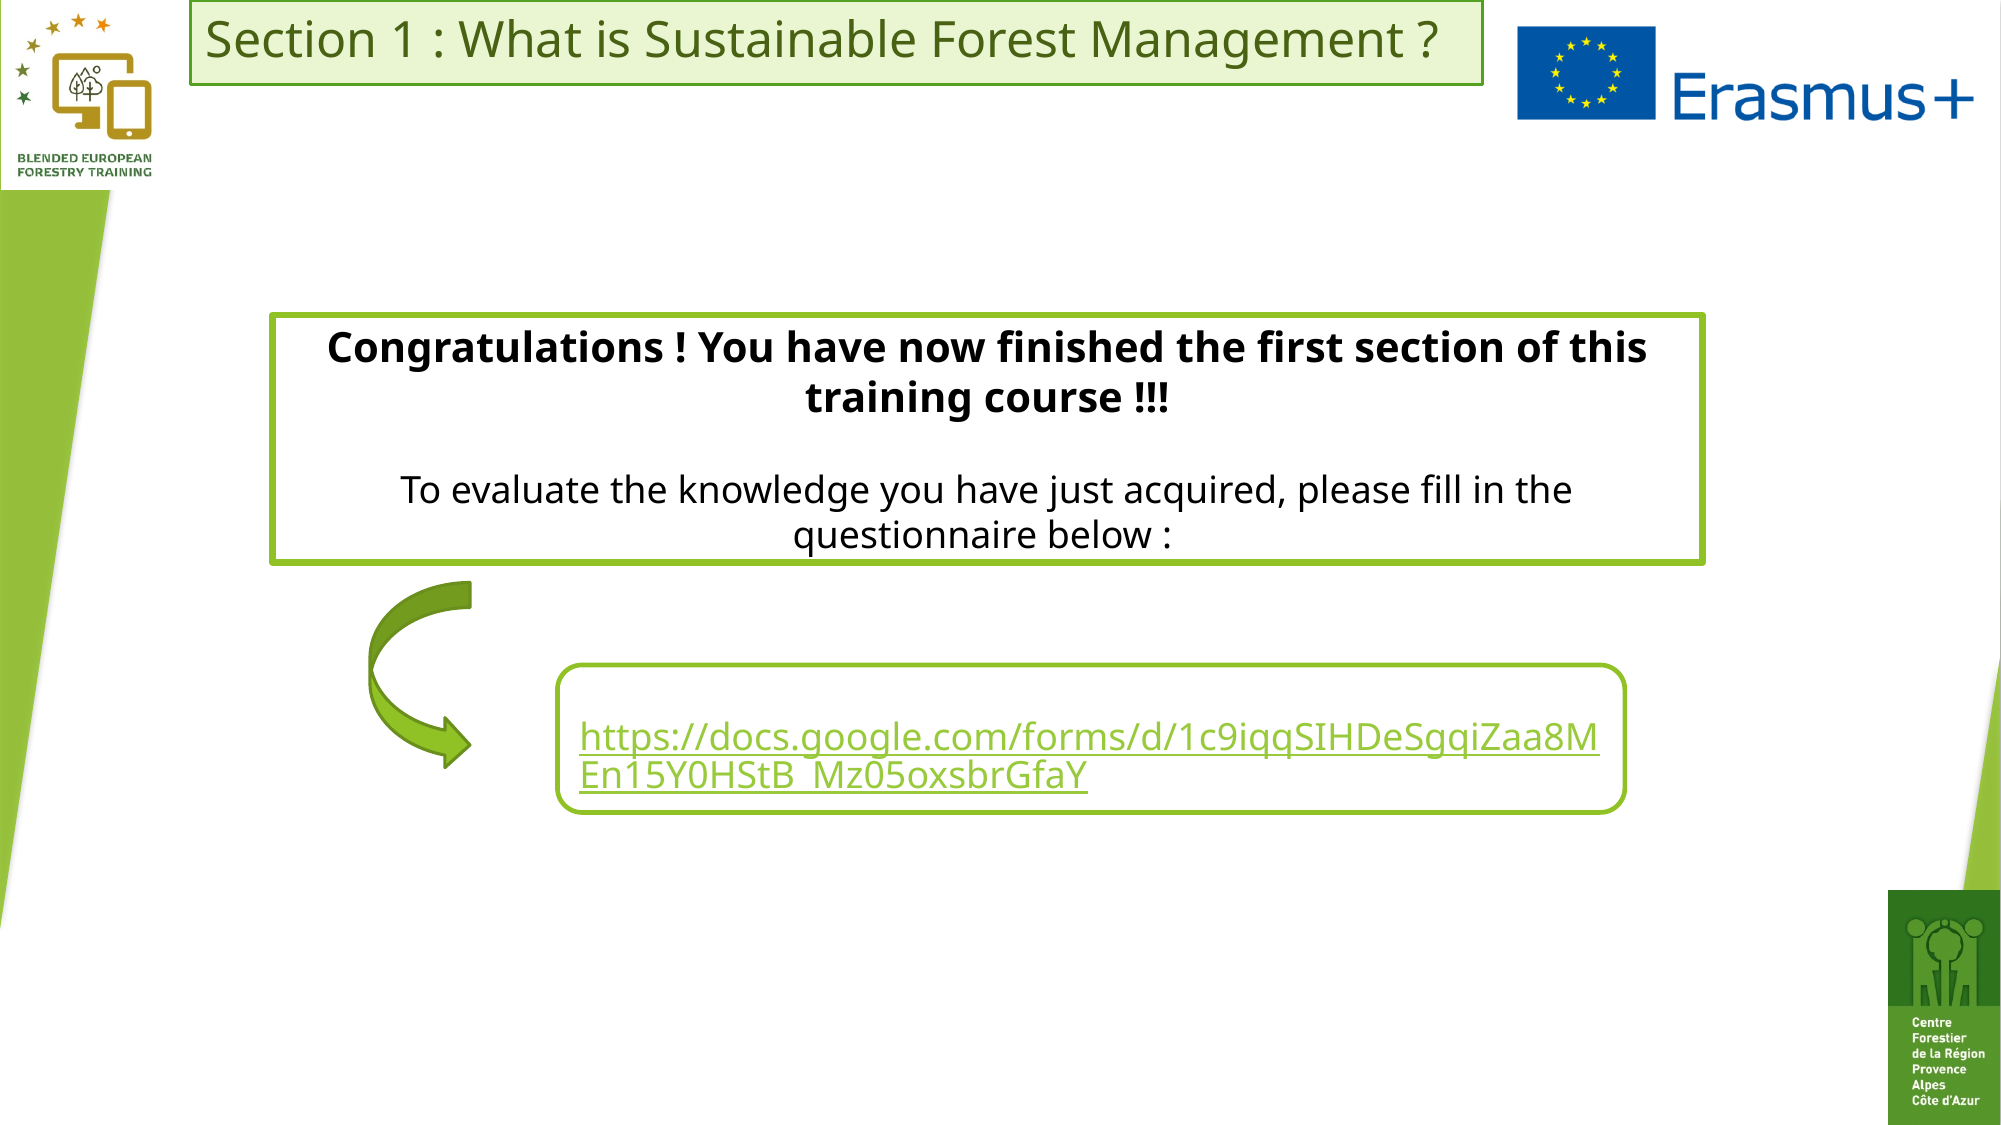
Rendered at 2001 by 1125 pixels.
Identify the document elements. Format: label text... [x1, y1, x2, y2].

text_box [368, 580, 472, 770]
picture [0, 0, 166, 190]
text_box Congratulations ! You have now finished the first section of this training course !!! To evaluate the knowledge you have just acquired, please fill in the questionnaire below : [271, 313, 1704, 564]
text_box [0, 198, 110, 931]
text_box https://docs.google.com/forms/d/1c9iqqSIHDeSgqiZaa8MEn15Y0HStB_Mz05oxsbrGfaY [555, 663, 1627, 815]
text_box [1962, 657, 2000, 890]
picture [1489, 0, 2000, 146]
picture [1888, 890, 2000, 1125]
title Section 1 : What is Sustainable Forest Management ? [190, 0, 1483, 85]
text_box [0, 0, 2000, 1125]
